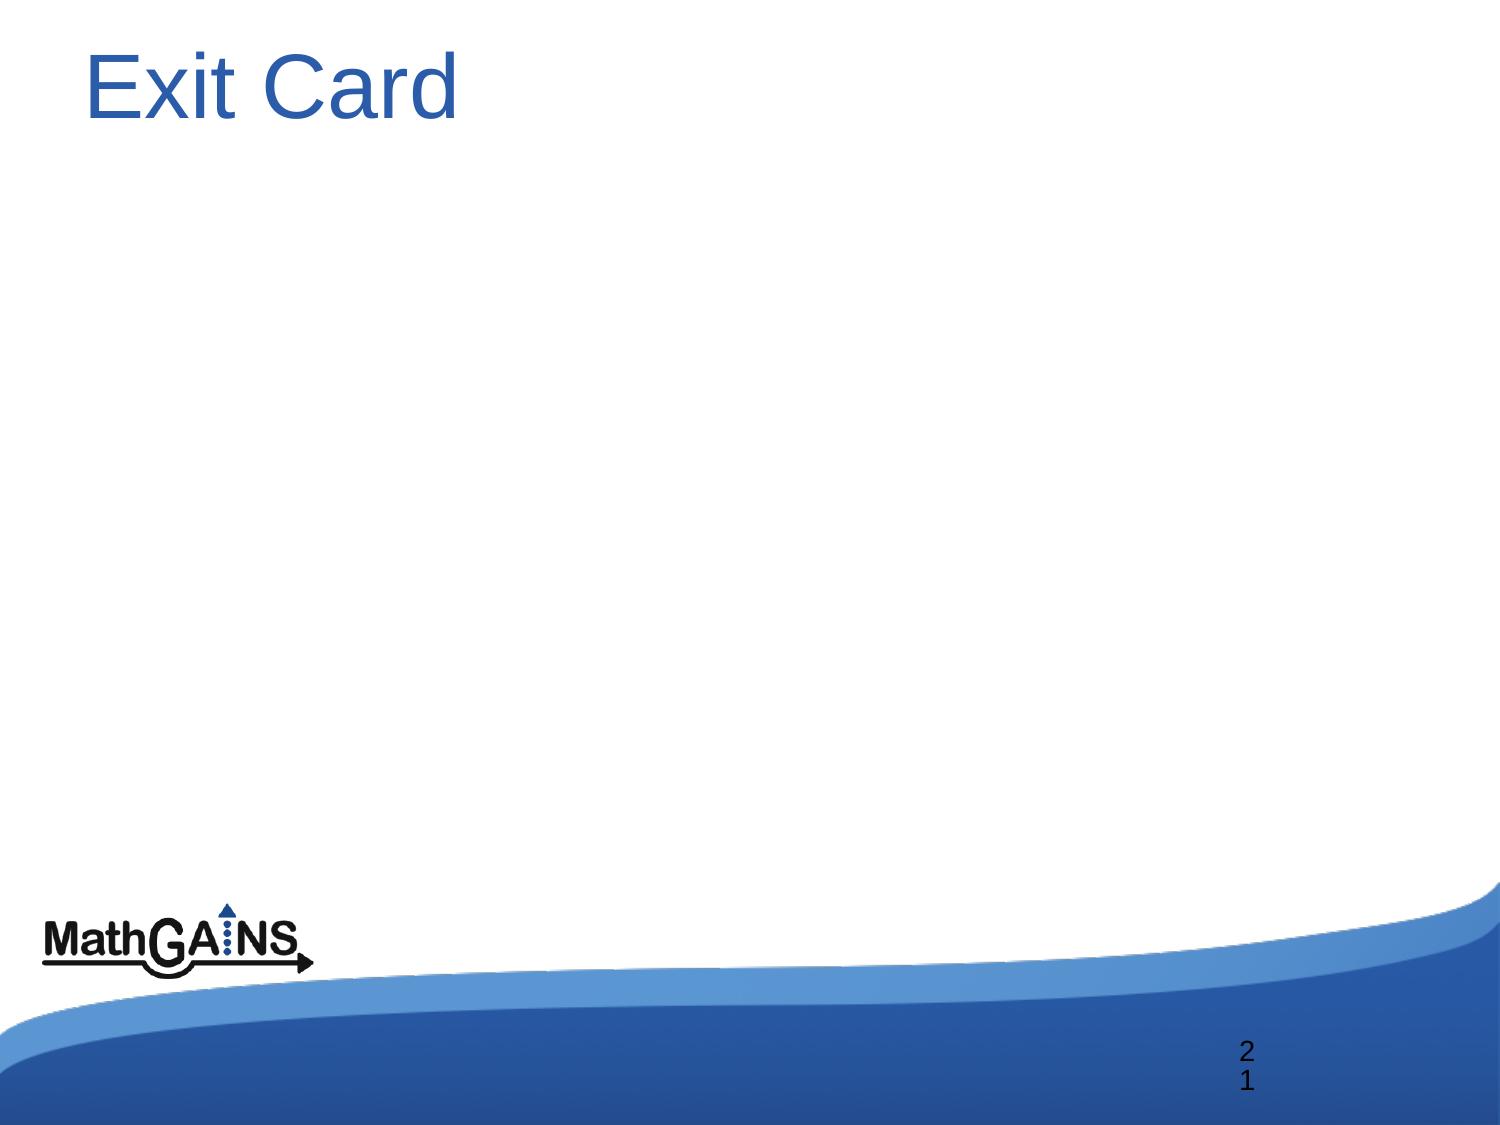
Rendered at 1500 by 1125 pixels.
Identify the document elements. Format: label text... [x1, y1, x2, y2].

title Exit Card [75, 14, 1425, 150]
slide_number 21 [1223, 1023, 1277, 1075]
picture [0, 878, 1500, 1125]
